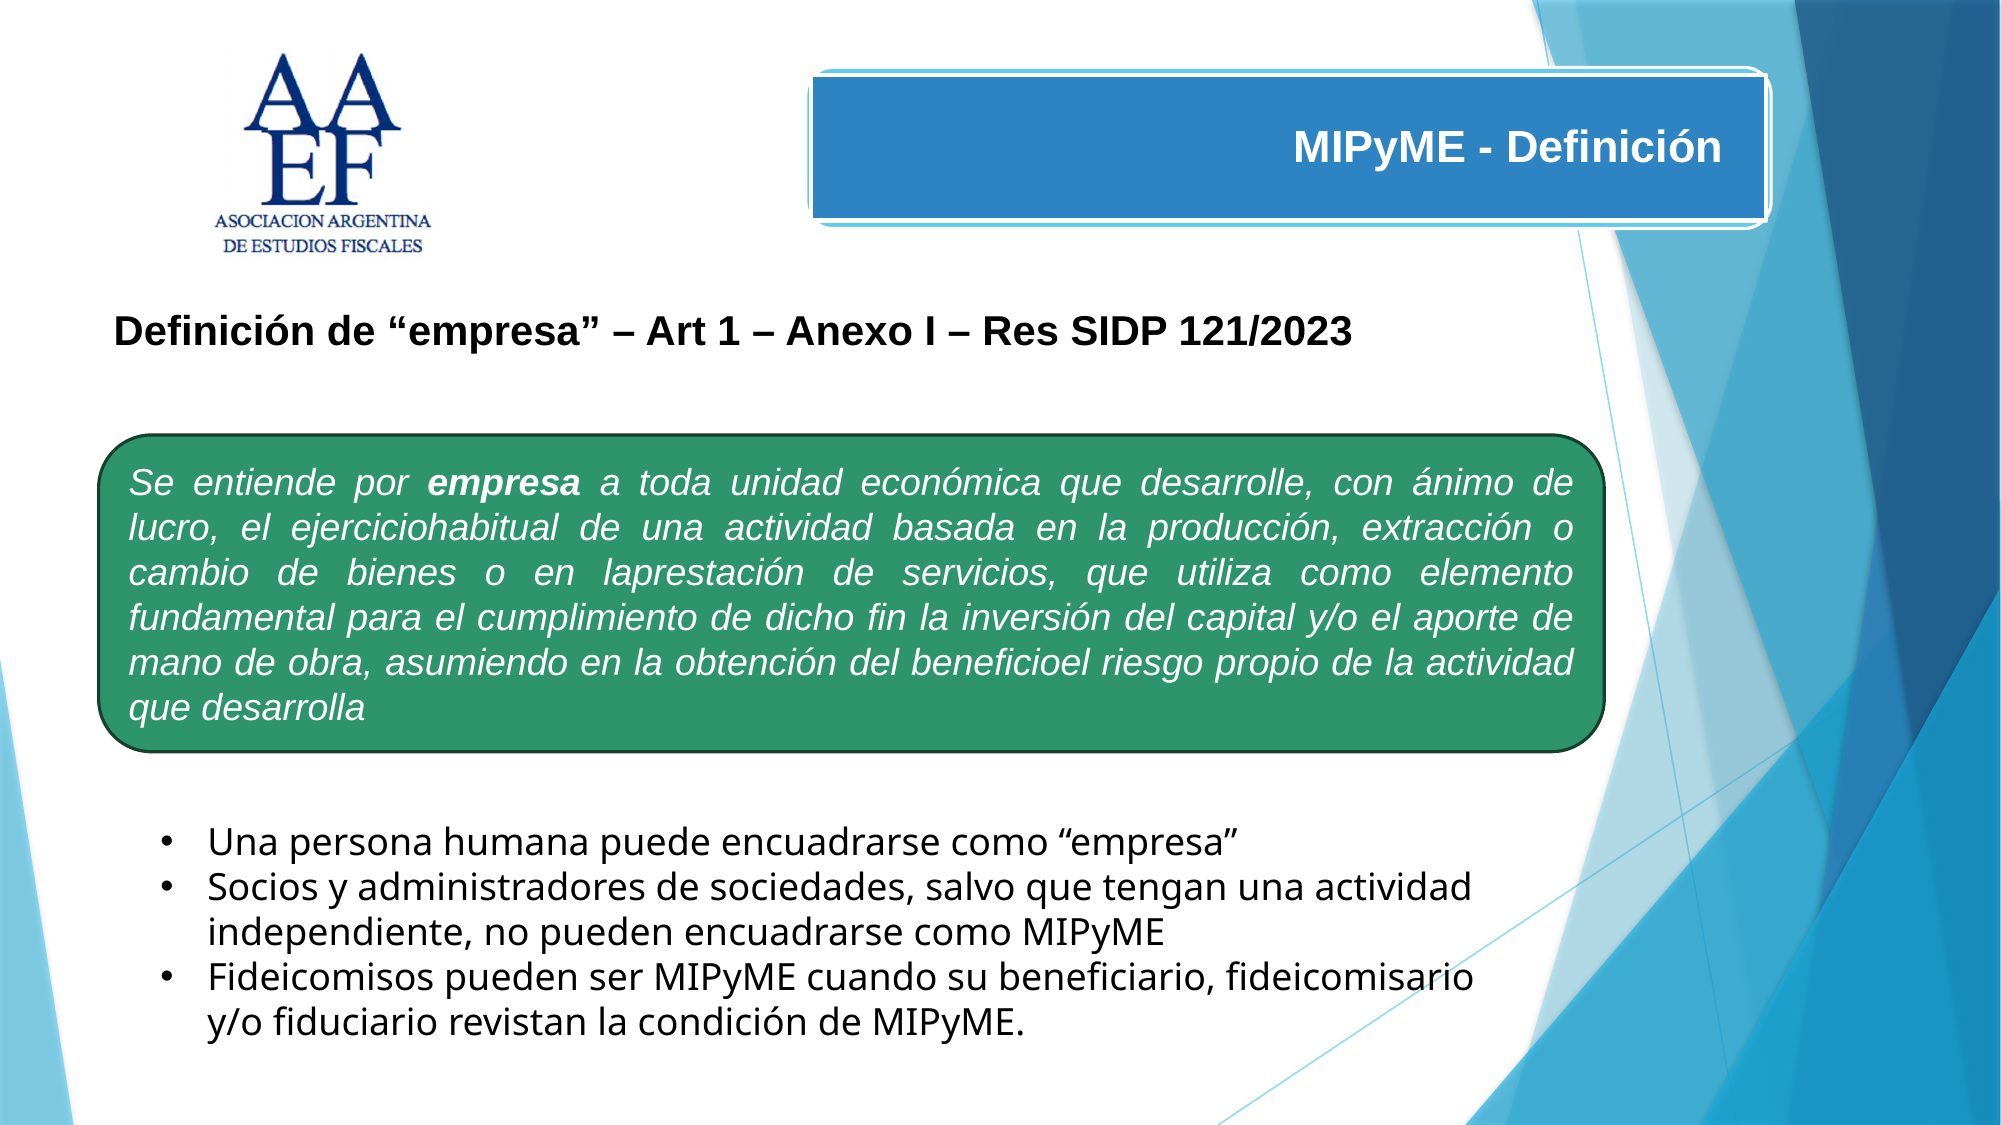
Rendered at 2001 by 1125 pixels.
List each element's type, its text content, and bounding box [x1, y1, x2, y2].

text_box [805, 66, 1772, 229]
text_box Una persona humana puede encuadrarse como “empresa” Socios y administradores de sociedades, salvo que tengan una actividad independiente, no pueden encuadrarse como MIPyME Fideicomisos pueden ser MIPyME cuando su beneficiario, fideicomisario y/o fiduciario revistan la condición de MIPyME. [145, 810, 1494, 1051]
text_box Se entiende por empresa a toda unidad económica que desarrolle, con ánimo de lucro, el ejerciciohabitual de una actividad basada en la producción, extracción o cambio de bienes o en laprestación de servicios, que utiliza como elemento fundamental para el cumplimiento de dicho fin la inversión del capital y/o el aporte de mano de obra, asumiendo en la obtención del beneficioel riesgo propio de la actividad que desarrolla [97, 433, 1606, 754]
picture [209, 45, 434, 270]
title Definición de “empresa” – Art 1 – Anexo I – Res SIDP 121/2023 [98, 296, 1605, 404]
